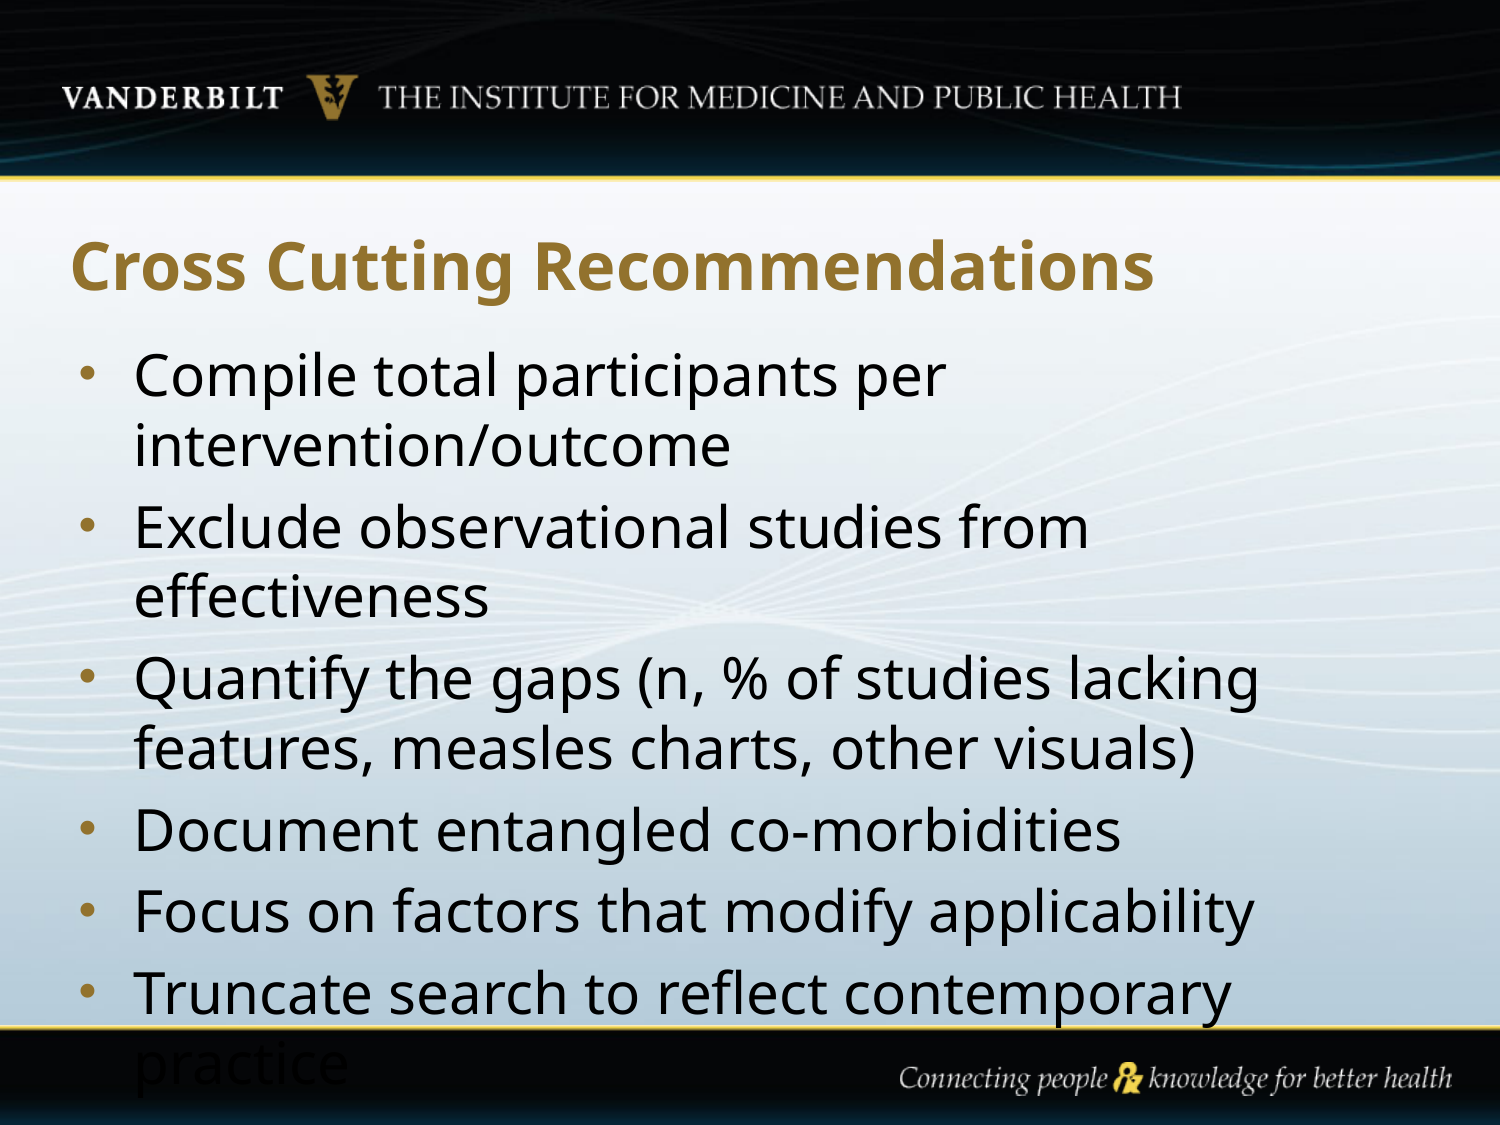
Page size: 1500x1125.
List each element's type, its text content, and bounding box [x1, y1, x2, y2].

picture [0, 0, 1500, 1125]
title Cross Cutting Recommendations [53, 213, 1330, 314]
list Compile total participants per intervention/outcome Exclude observational studies from effectiveness Quantify the gaps (n, % of studies lacking features, measles charts, other visuals) Document entangled co-morbidities Focus on factors that modify applicability Truncate search to reflect contemporary practice [62, 330, 1451, 969]
